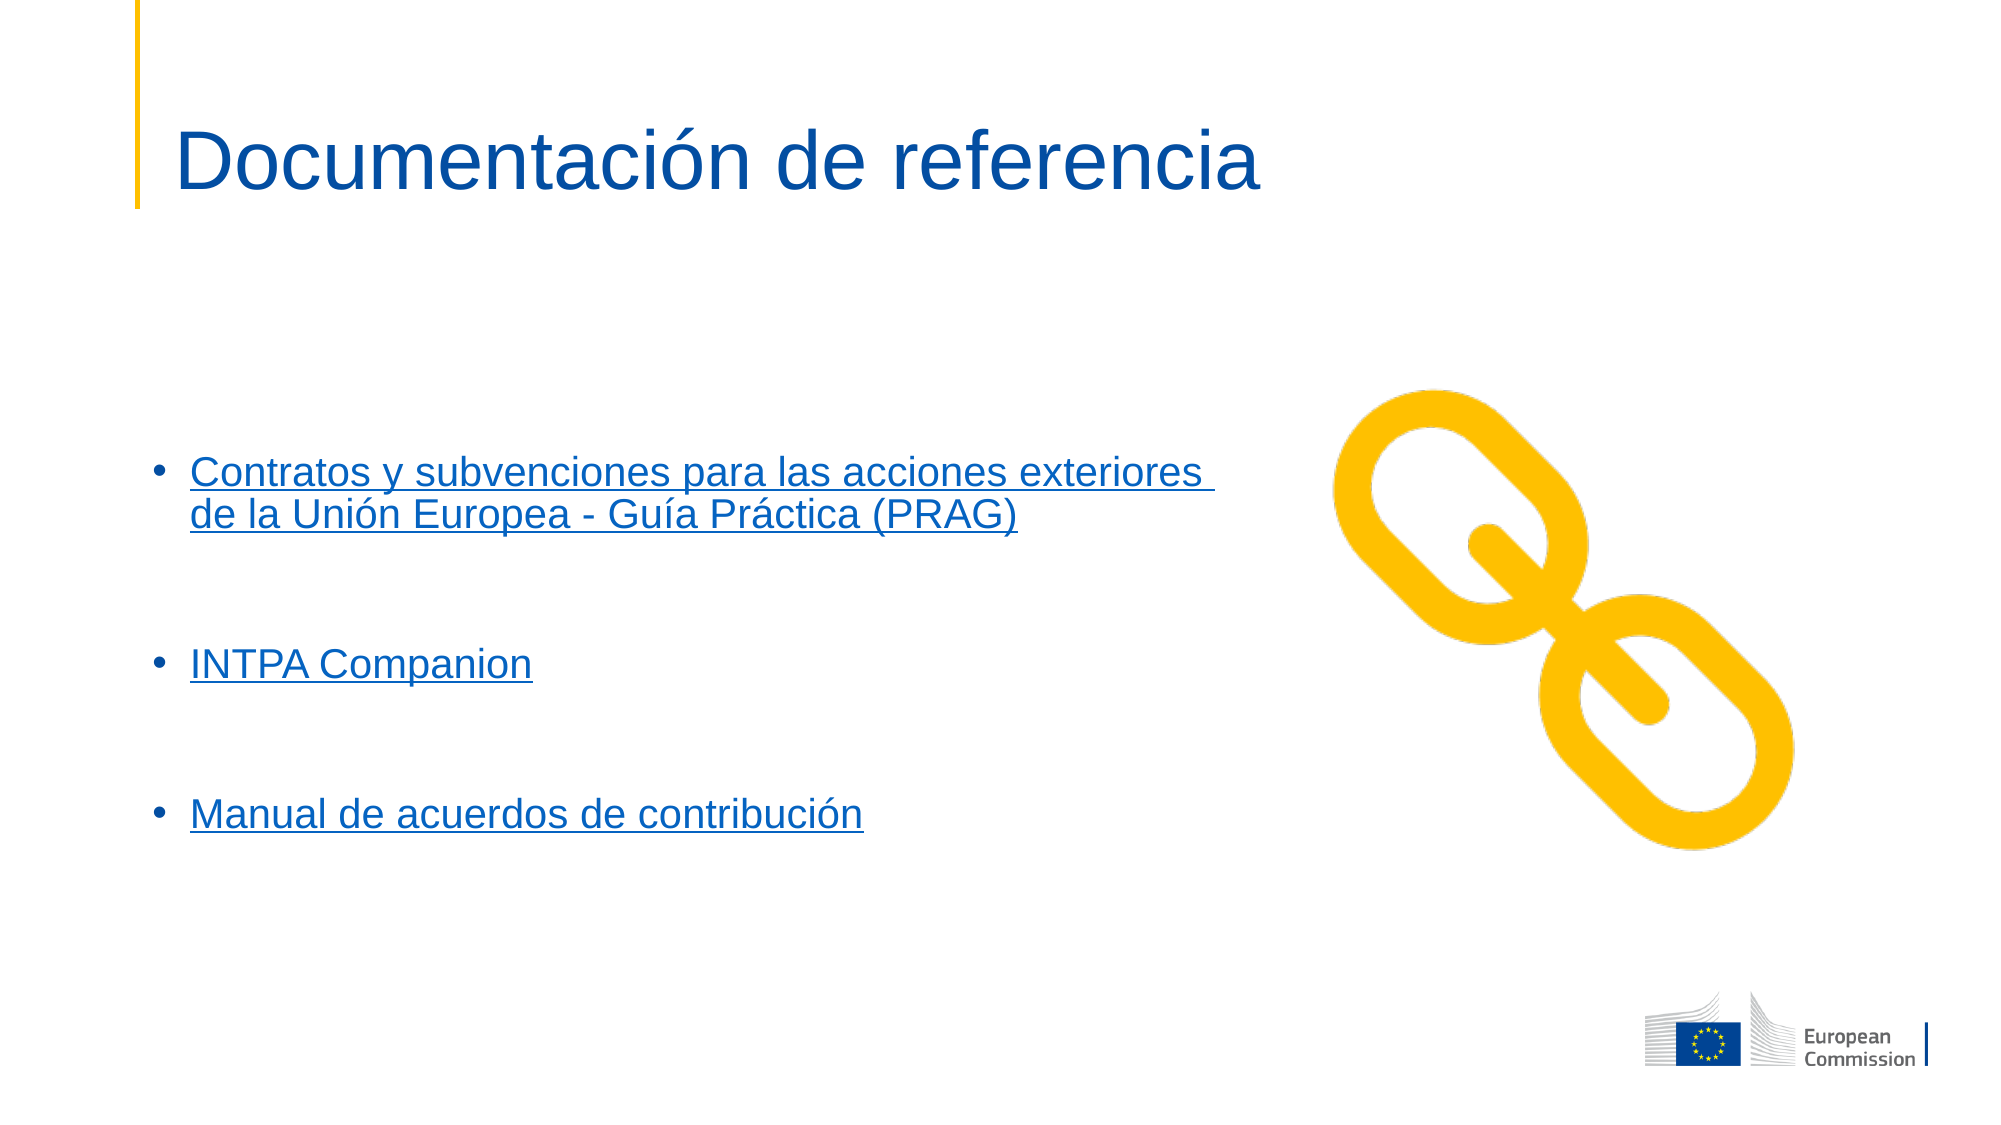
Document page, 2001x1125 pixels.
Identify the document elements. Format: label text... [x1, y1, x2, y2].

picture [1243, 299, 1885, 941]
list Contratos y subvenciones para las acciones exteriores de la Unión Europea - Guía Práctica (PRAG) INTPA Companion Manual de acuerdos de contribución [137, 299, 1243, 941]
title Documentación de referencia [159, 79, 1885, 208]
picture [1645, 991, 1928, 1066]
